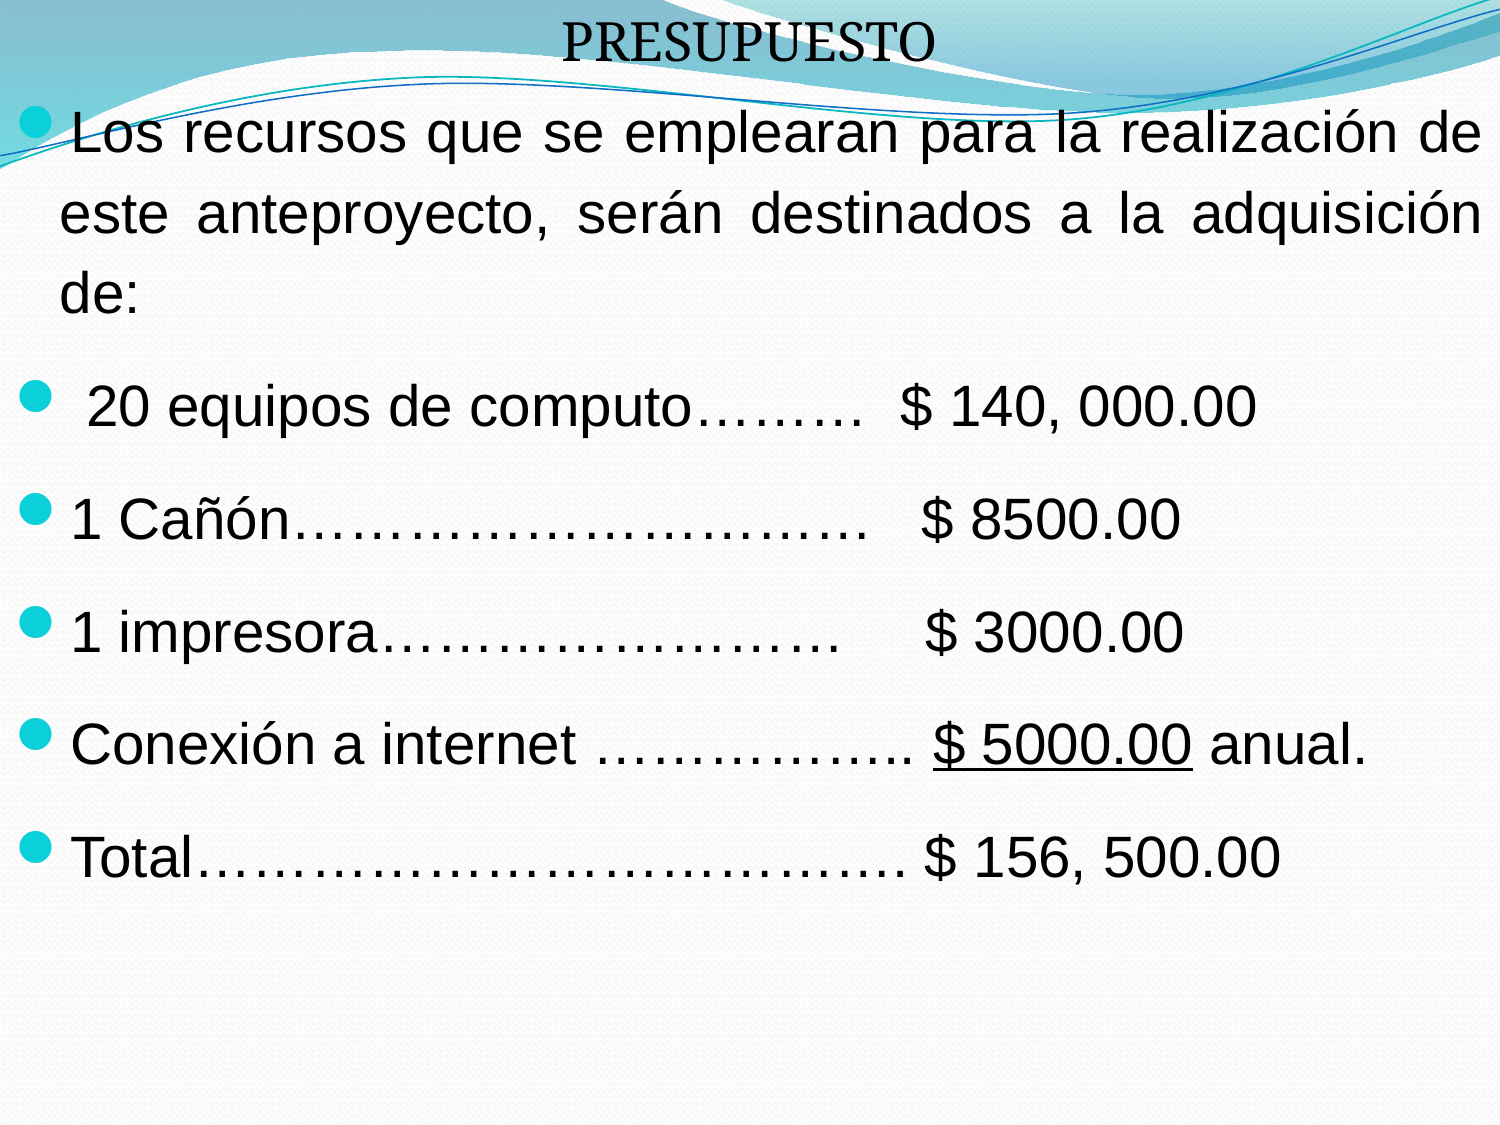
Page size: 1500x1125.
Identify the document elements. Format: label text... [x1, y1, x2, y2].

list PRESUPUESTO Los recursos que se emplearan para la realización de este anteproyecto, serán destinados a la adquisición de: 20 equipos de computo……… $ 140, 000.00 1 Cañón………………………… $ 8500.00 1 impresora…………………… $ 3000.00 Conexión a internet …………….. $ 5000.00 anual. Total………………………………. $ 156, 500.00 [0, 0, 1500, 1125]
